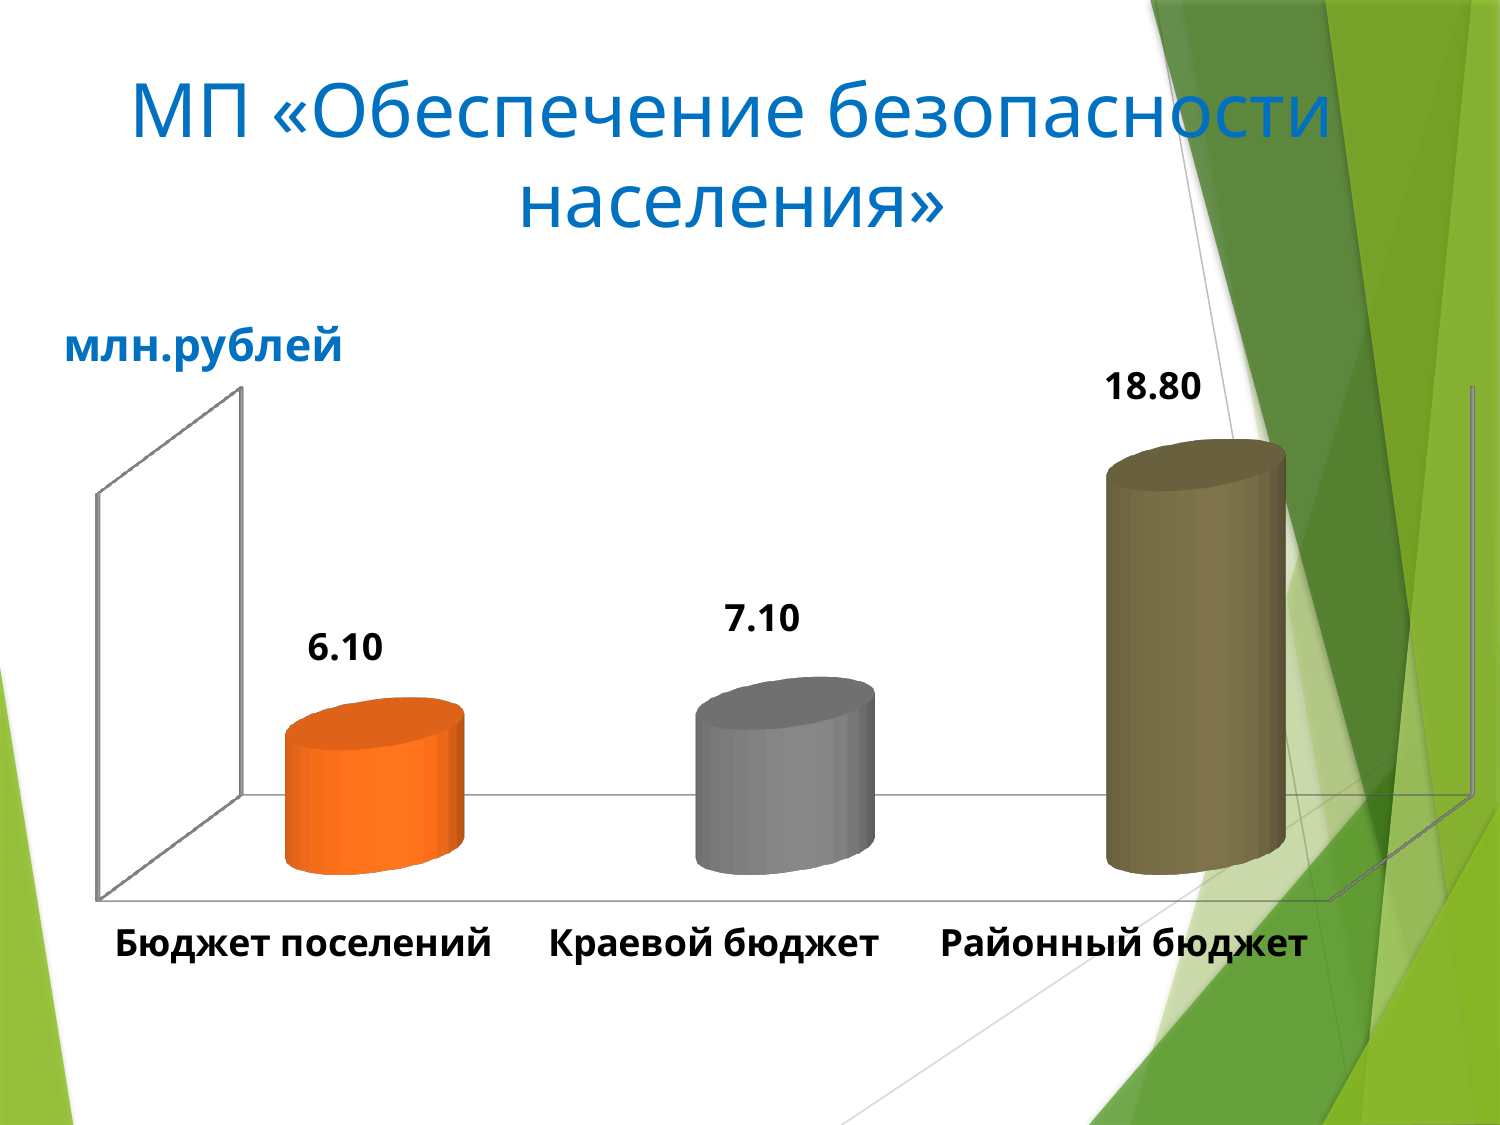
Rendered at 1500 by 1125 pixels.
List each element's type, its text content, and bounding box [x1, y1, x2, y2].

title МП «Обеспечение безопасности населения» [99, 54, 1365, 289]
chart [49, 290, 1476, 1071]
